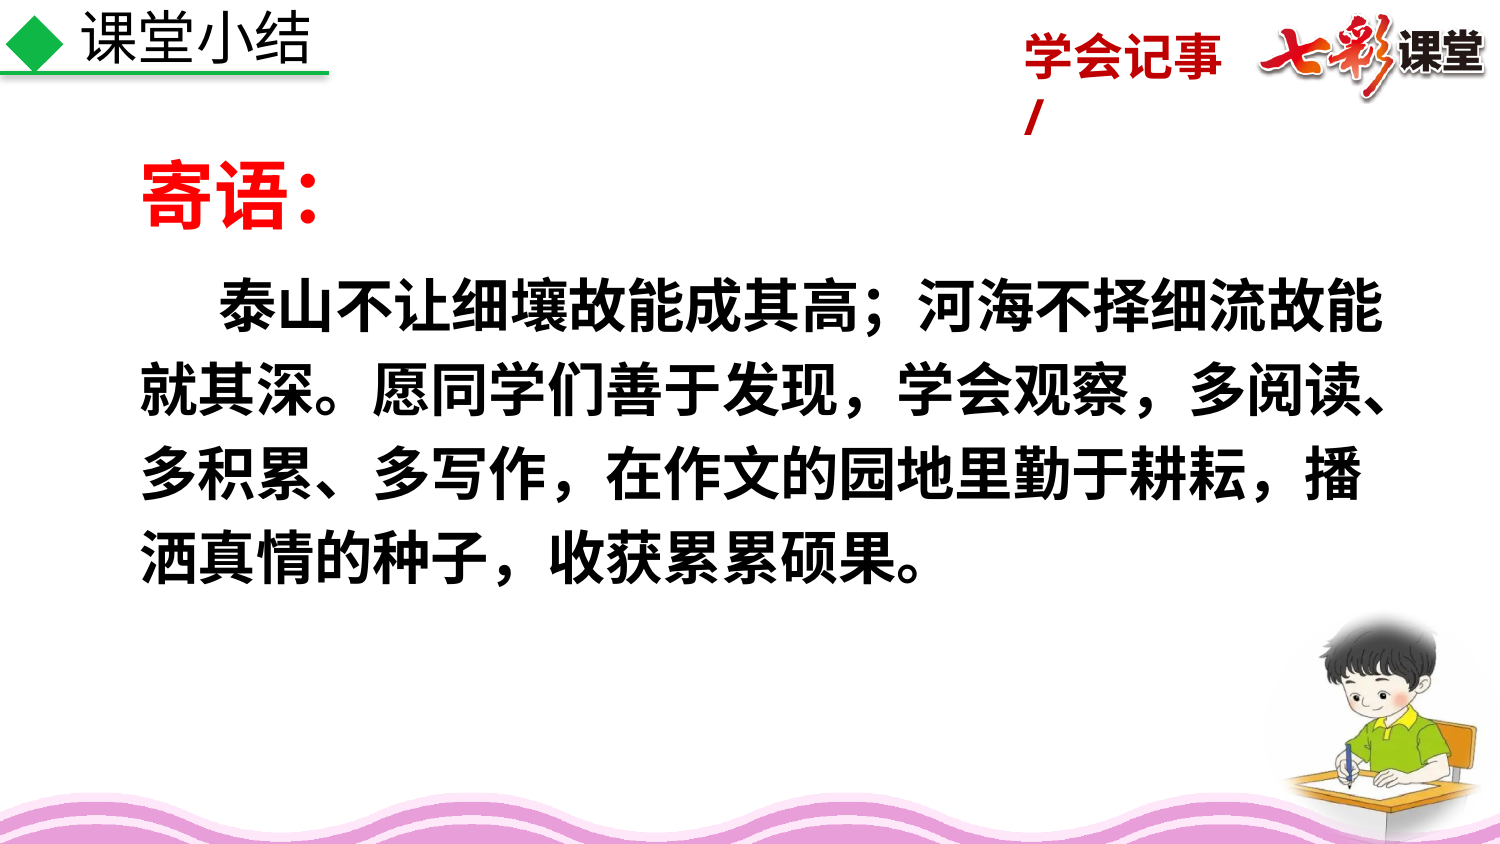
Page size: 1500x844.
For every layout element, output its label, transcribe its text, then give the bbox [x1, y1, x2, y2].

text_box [0, 0, 330, 80]
picture [0, 637, 1500, 844]
picture [1254, 8, 1491, 104]
list 泰山不让细壤故能成其高；河海不择细流故能就其深。愿同学们善于发现，学会观察，多阅读、多积累、多写作，在作文的园地里勤于耕耘，播洒真情的种子，收获累累硕果。 [124, 247, 1482, 755]
title 寄语： [124, 130, 348, 246]
